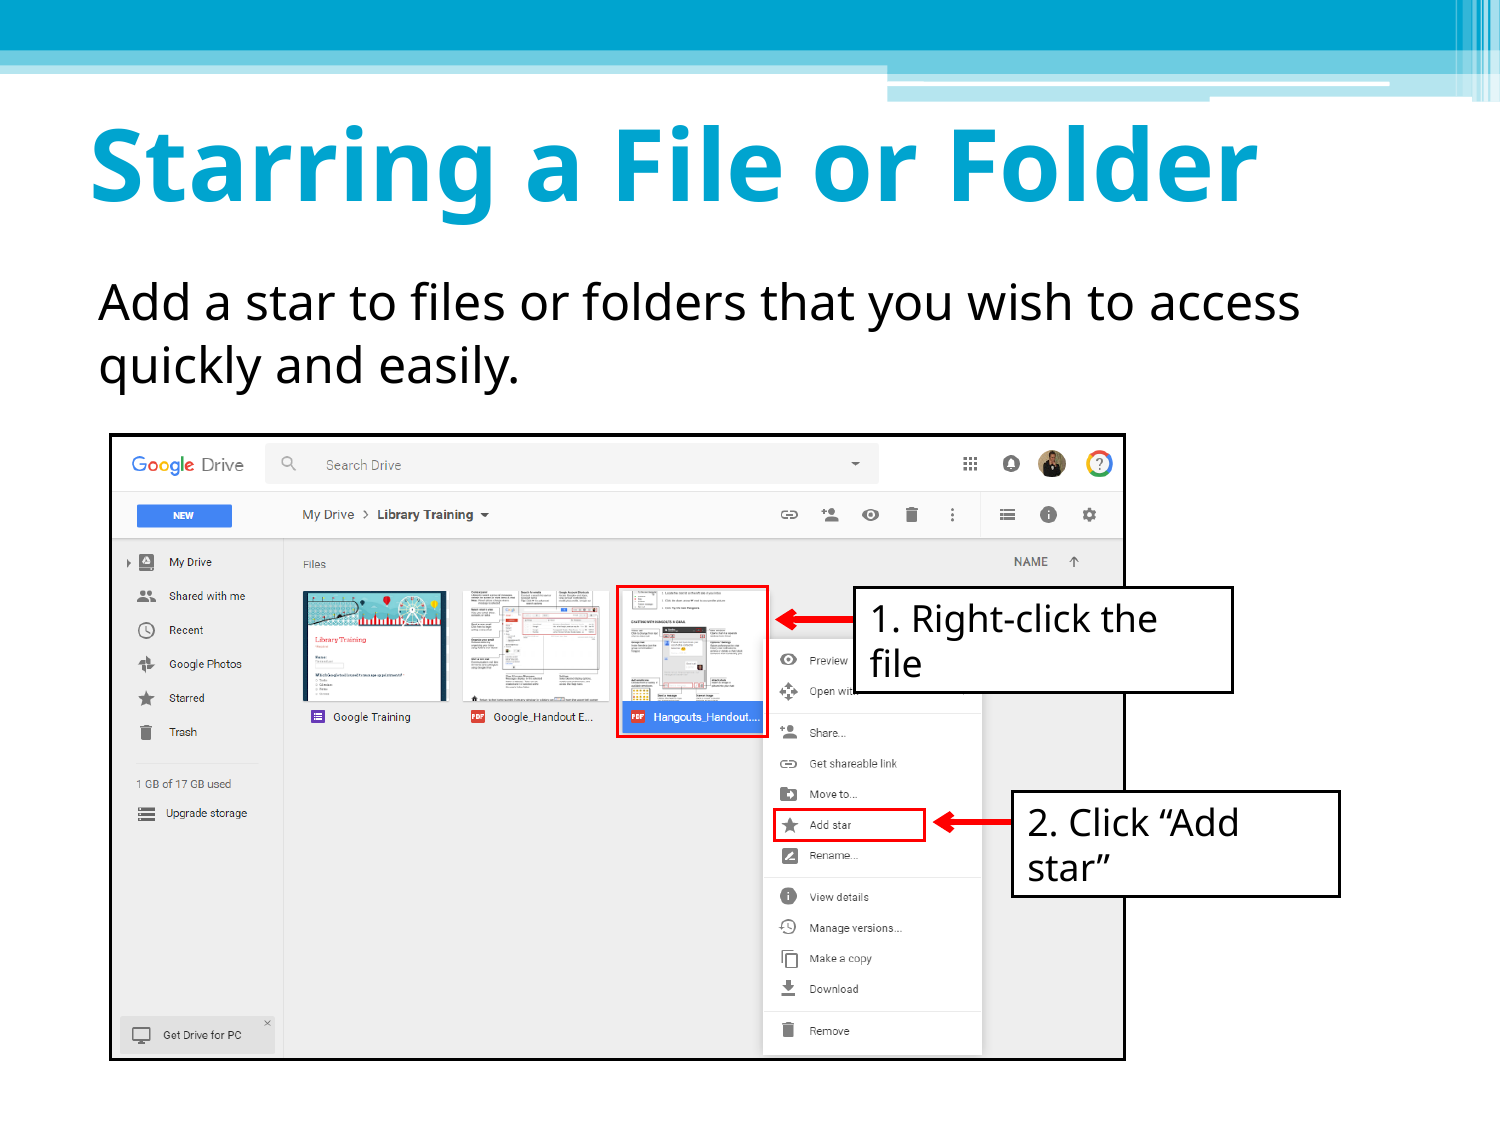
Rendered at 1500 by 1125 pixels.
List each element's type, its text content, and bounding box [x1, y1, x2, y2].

text_box 2. Click “Add star” [1123, 791, 1340, 897]
picture [111, 436, 1123, 1059]
title Starring a File or Folder [75, 75, 1463, 248]
list Add a star to files or folders that you wish to access quickly and easily. [62, 262, 1405, 999]
text_box 1. Right-click the file [1123, 587, 1233, 693]
